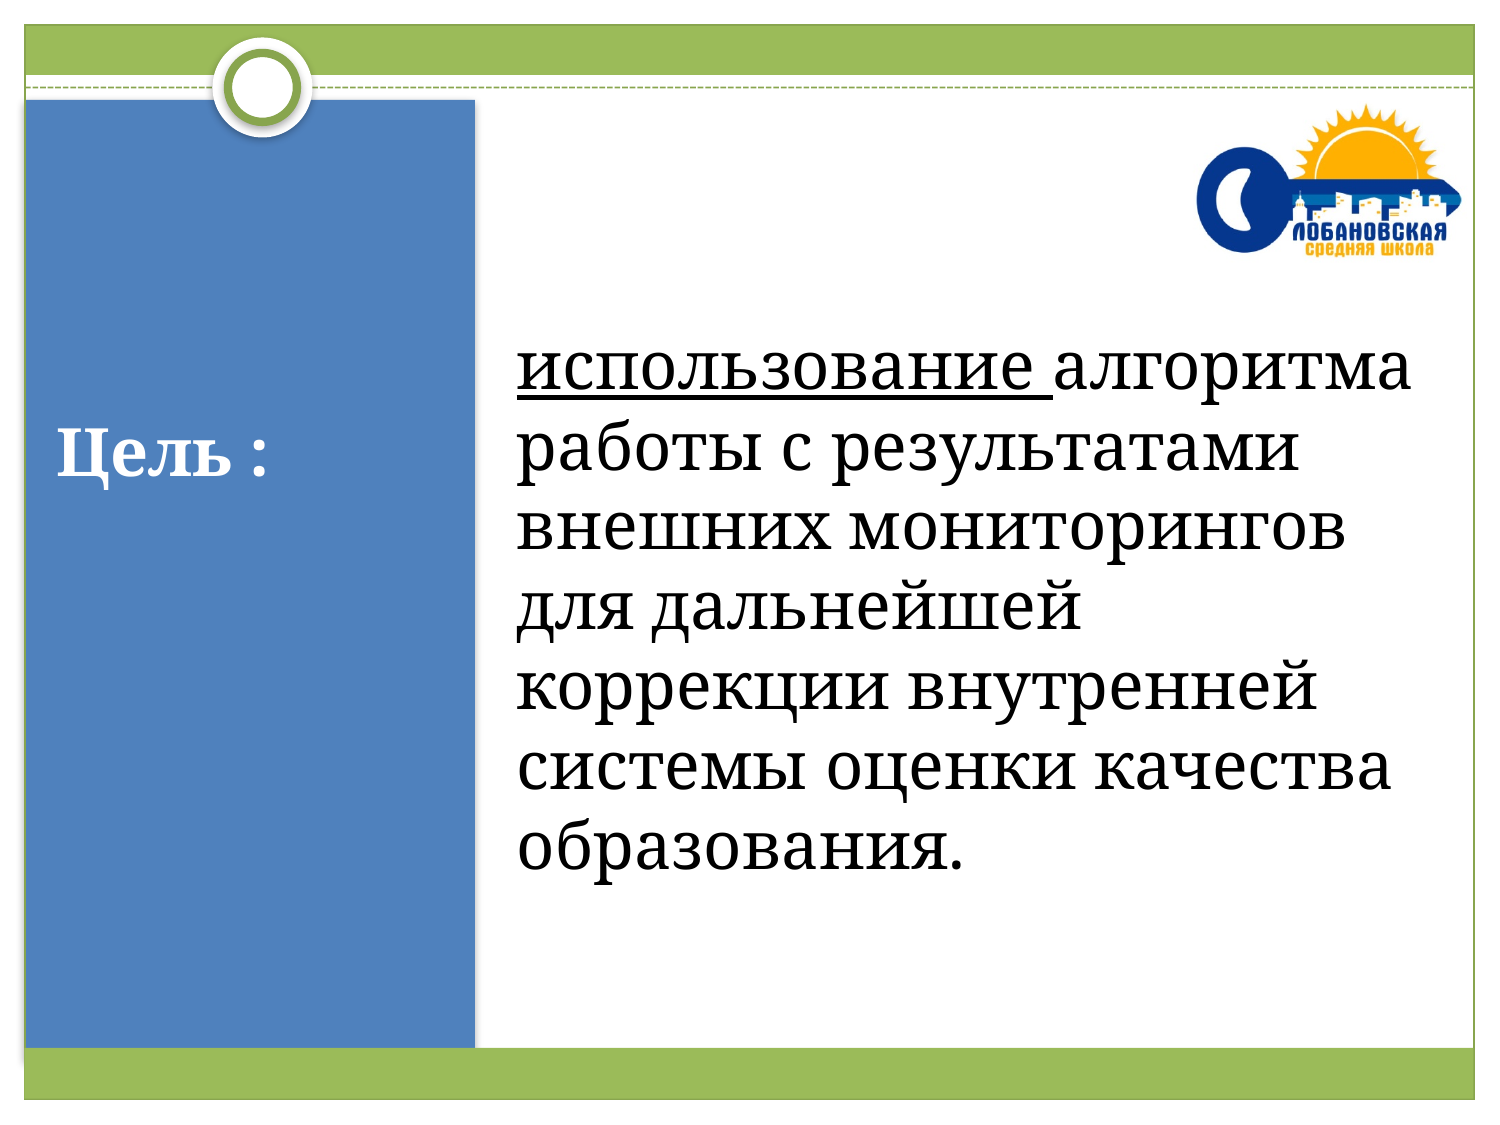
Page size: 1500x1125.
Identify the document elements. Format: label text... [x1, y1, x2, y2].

picture [1186, 101, 1471, 267]
text_box использование алгоритма работы с результатами внешних мониторингов для дальнейшей коррекции внутренней системы оценки качества образования. [501, 315, 1436, 891]
list Цель : [41, 137, 450, 1005]
